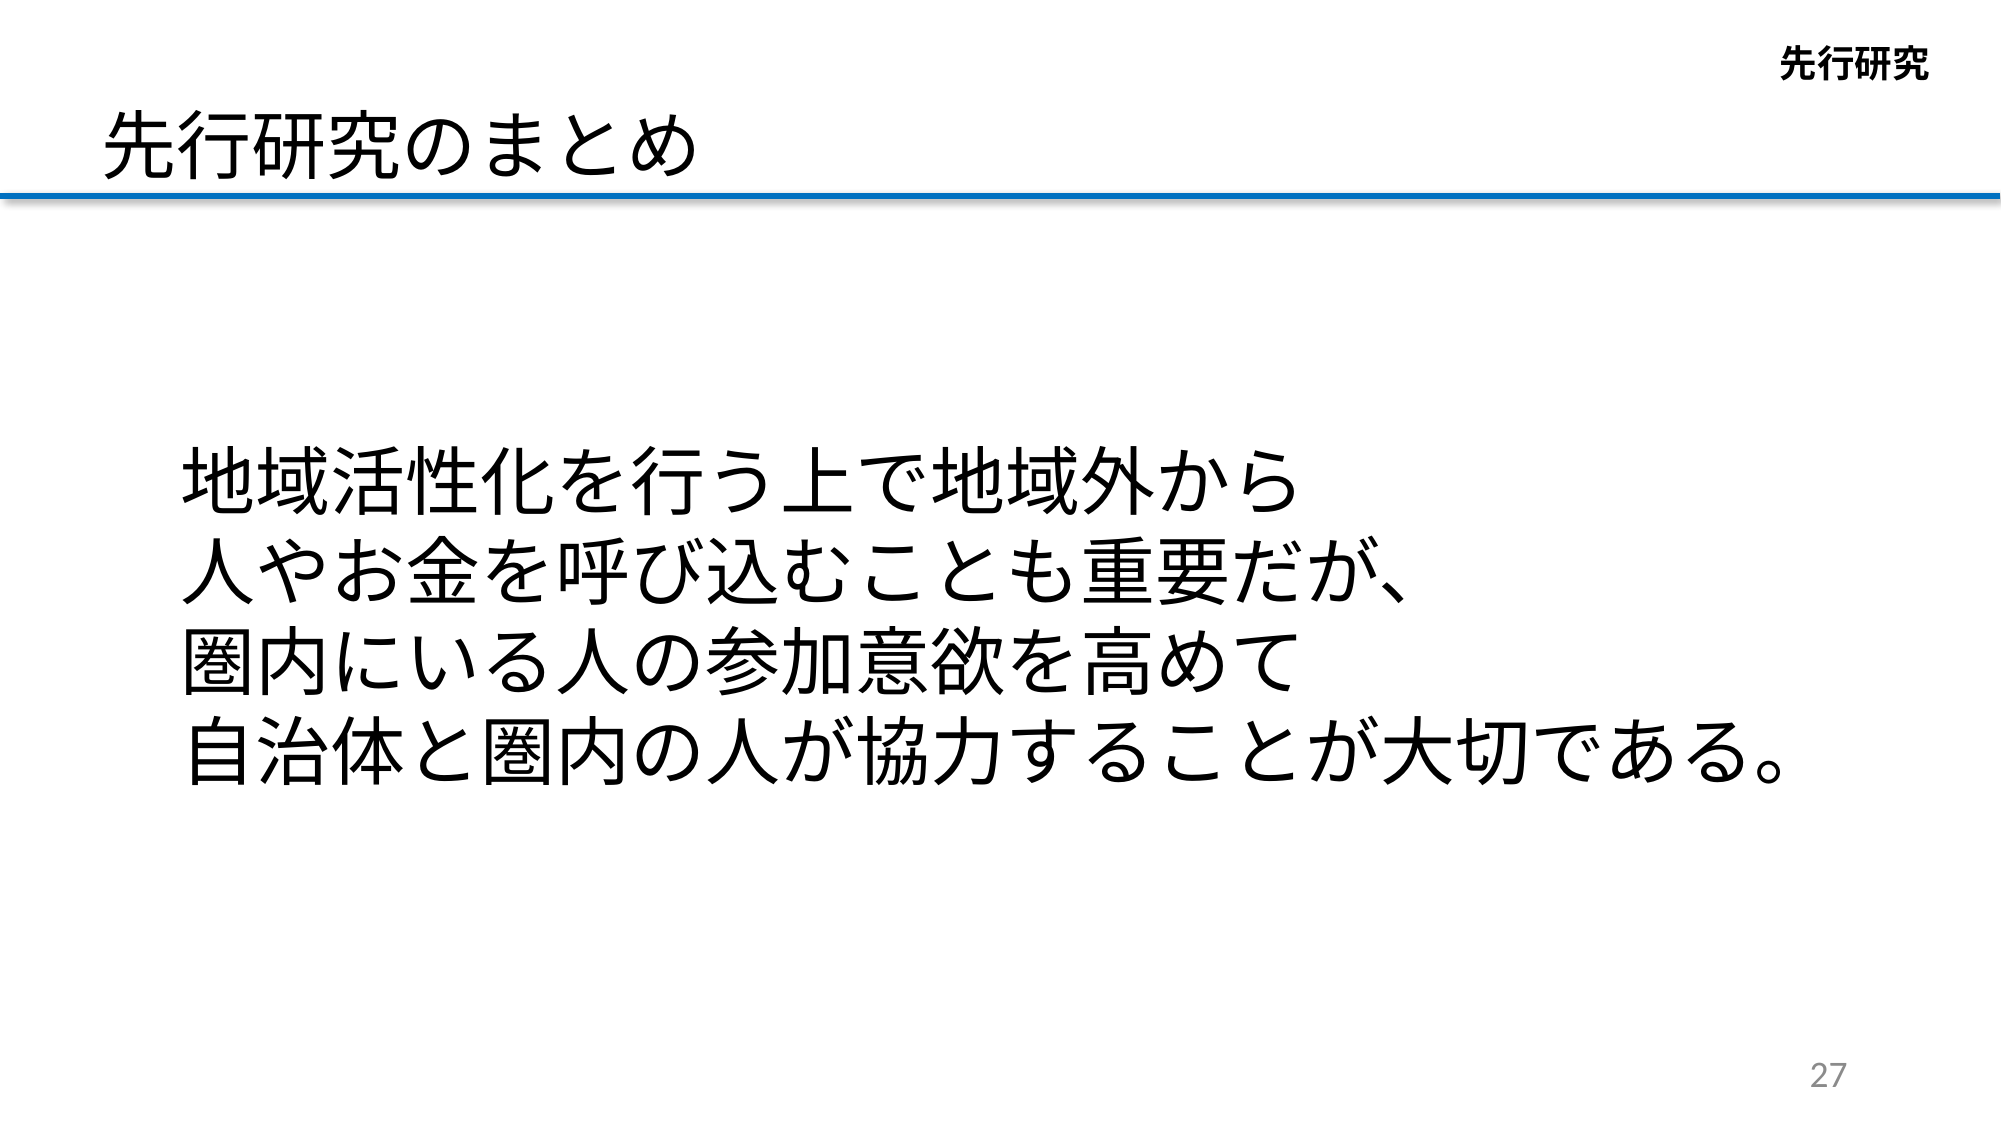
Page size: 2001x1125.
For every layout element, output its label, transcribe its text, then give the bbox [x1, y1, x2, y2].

text_box 先行研究のまとめ [86, 91, 717, 197]
text_box 地域活性化を行う上で地域外から 人やお金を呼び込むことも重要だが、 圏内にいる人の参加意欲を高めて 自治体と圏内の人が協力することが大切である。 [165, 426, 1809, 802]
text_box 先行研究 [1764, 33, 1945, 93]
slide_number 27 [1412, 1042, 1863, 1103]
